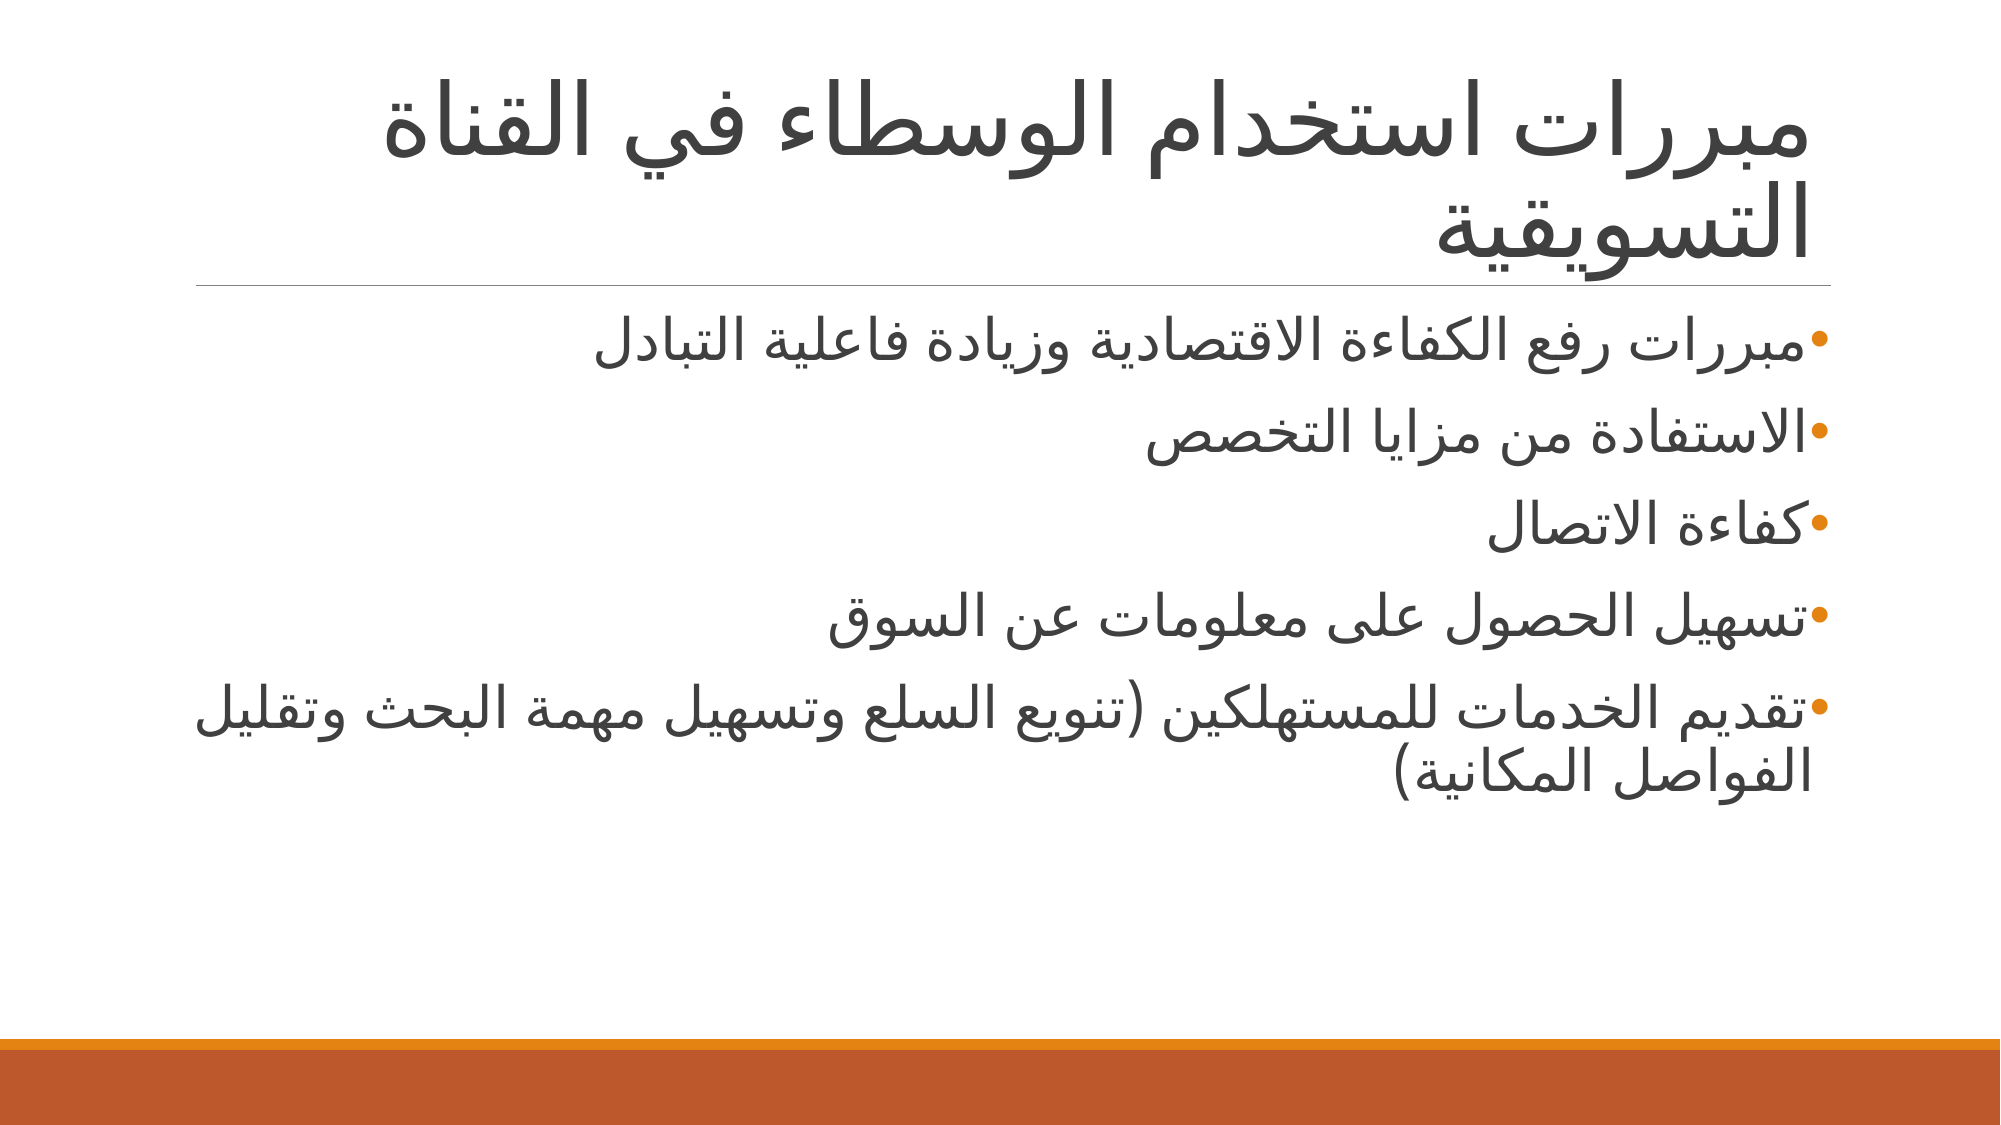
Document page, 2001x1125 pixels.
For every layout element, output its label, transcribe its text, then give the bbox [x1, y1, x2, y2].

list مبررات رفع الكفاءة الاقتصادية وزيادة فاعلية التبادل الاستفادة من مزايا التخصص كفاءة الاتصال تسهيل الحصول على معلومات عن السوق تقديم الخدمات للمستهلكين (تنويع السلع وتسهيل مهمة البحث وتقليل الفواصل المكانية) [180, 302, 1830, 963]
title مبررات استخدام الوسطاء في القناة التسويقية [180, 47, 1830, 285]
